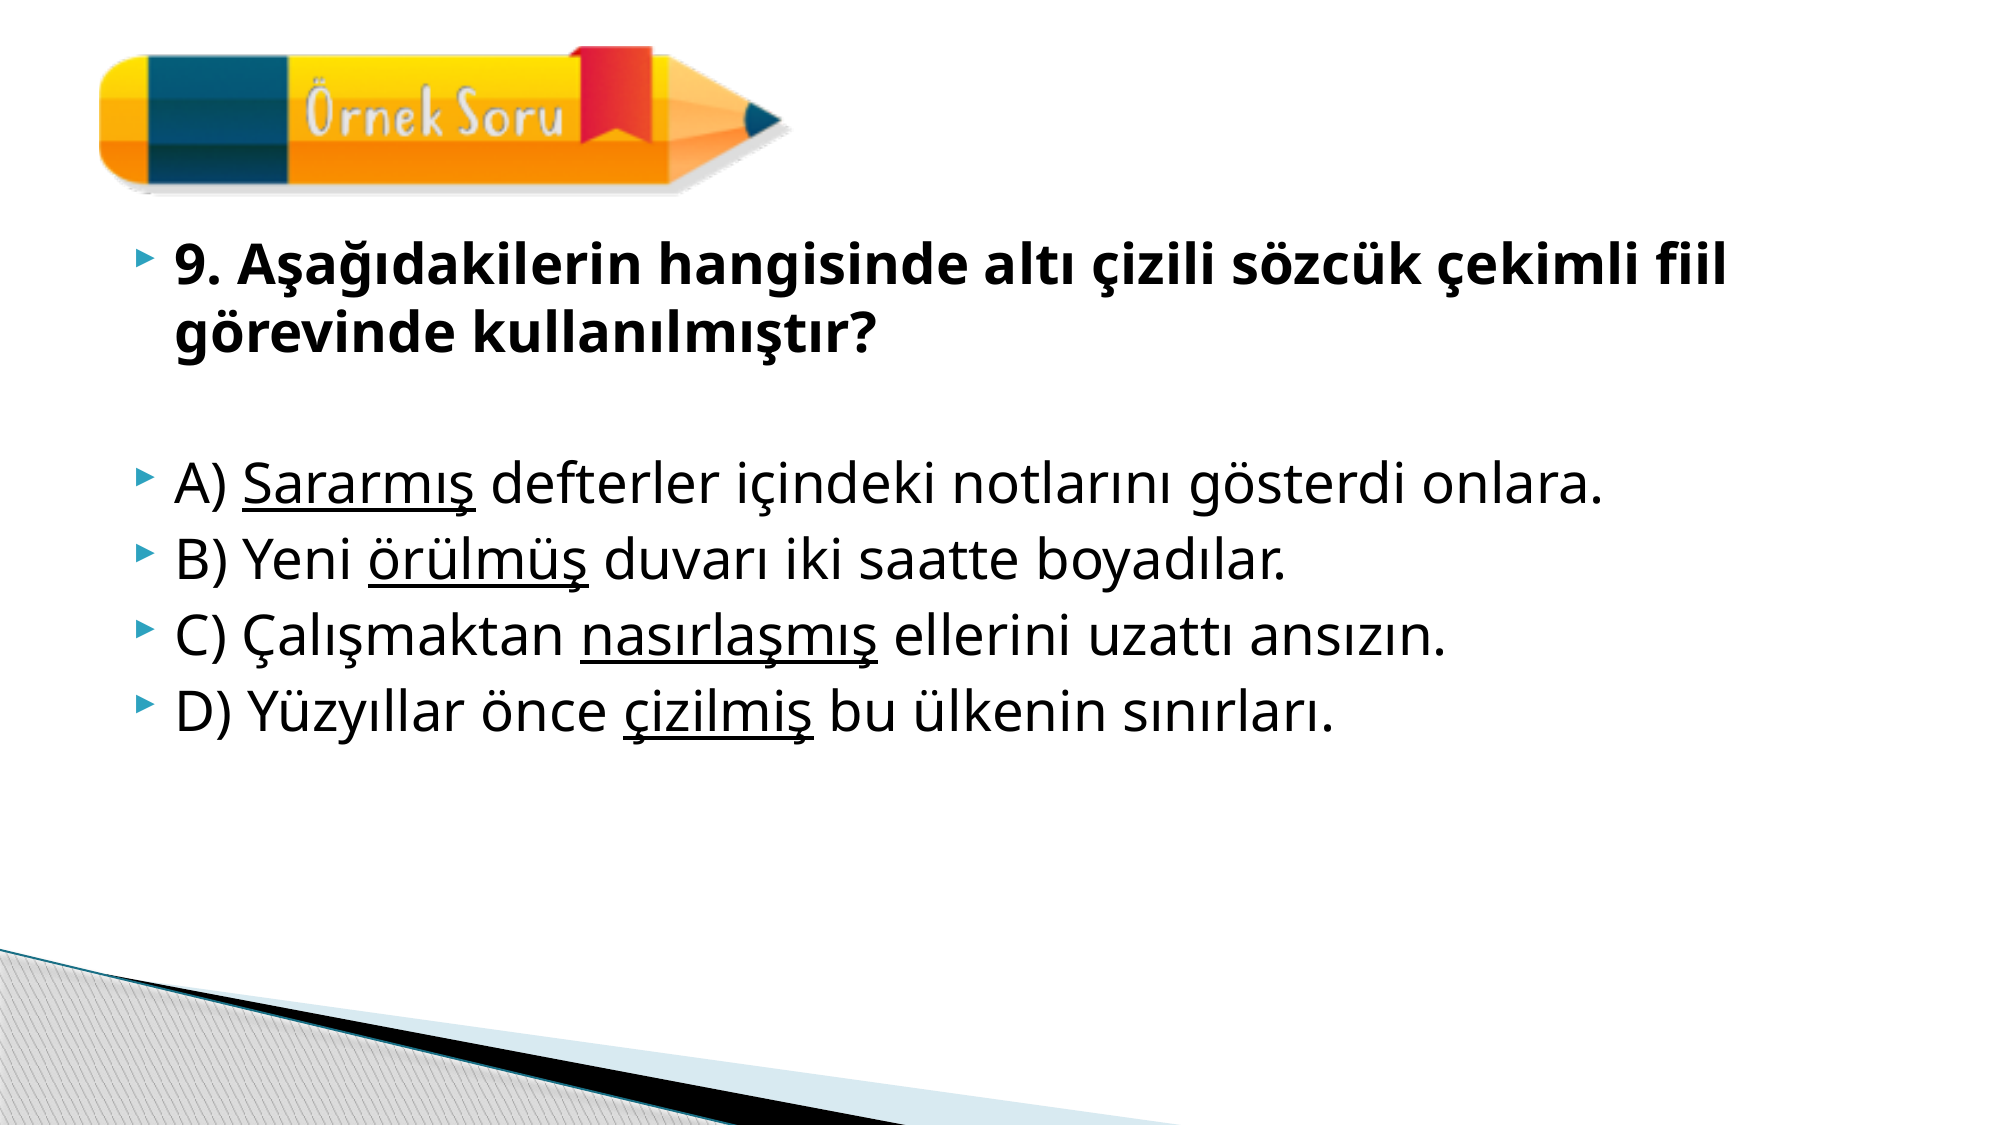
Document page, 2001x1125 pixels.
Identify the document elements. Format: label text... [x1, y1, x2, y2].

picture [99, 46, 794, 199]
list 9. Aşağıdakilerin hangisinde altı çizili sözcük çekimli fiil görevinde kullanılmıştır? A) Sararmış defterler içindeki notlarını gösterdi onlara. B) Yeni örülmüş duvarı iki saatte boyadılar. C) Çalışmaktan nasırlaşmış ellerini uzattı ansızın. D) Yüzyıllar önce çizilmiş bu ülkenin sınırları. [99, 221, 1900, 986]
